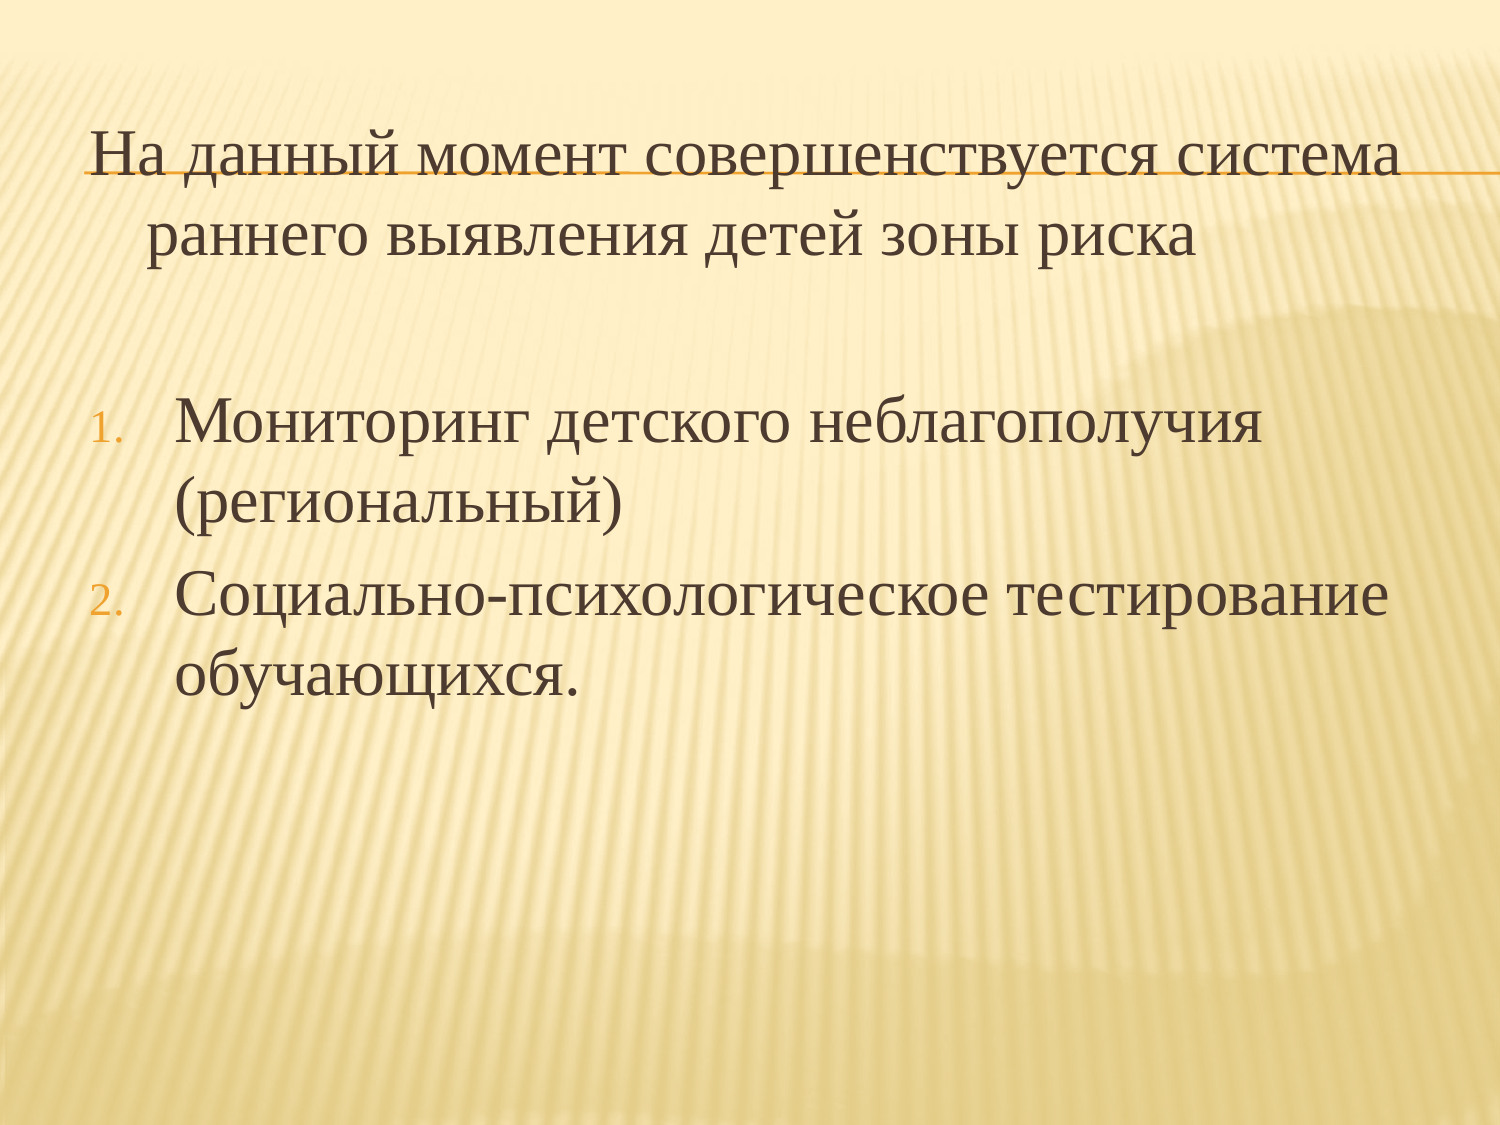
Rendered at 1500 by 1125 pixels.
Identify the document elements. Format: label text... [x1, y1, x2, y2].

list На данный момент совершенствуется система раннего выявления детей зоны риска Мониторинг детского неблагополучия (региональный) Социально-психологическое тестирование обучающихся. [75, 101, 1425, 1005]
